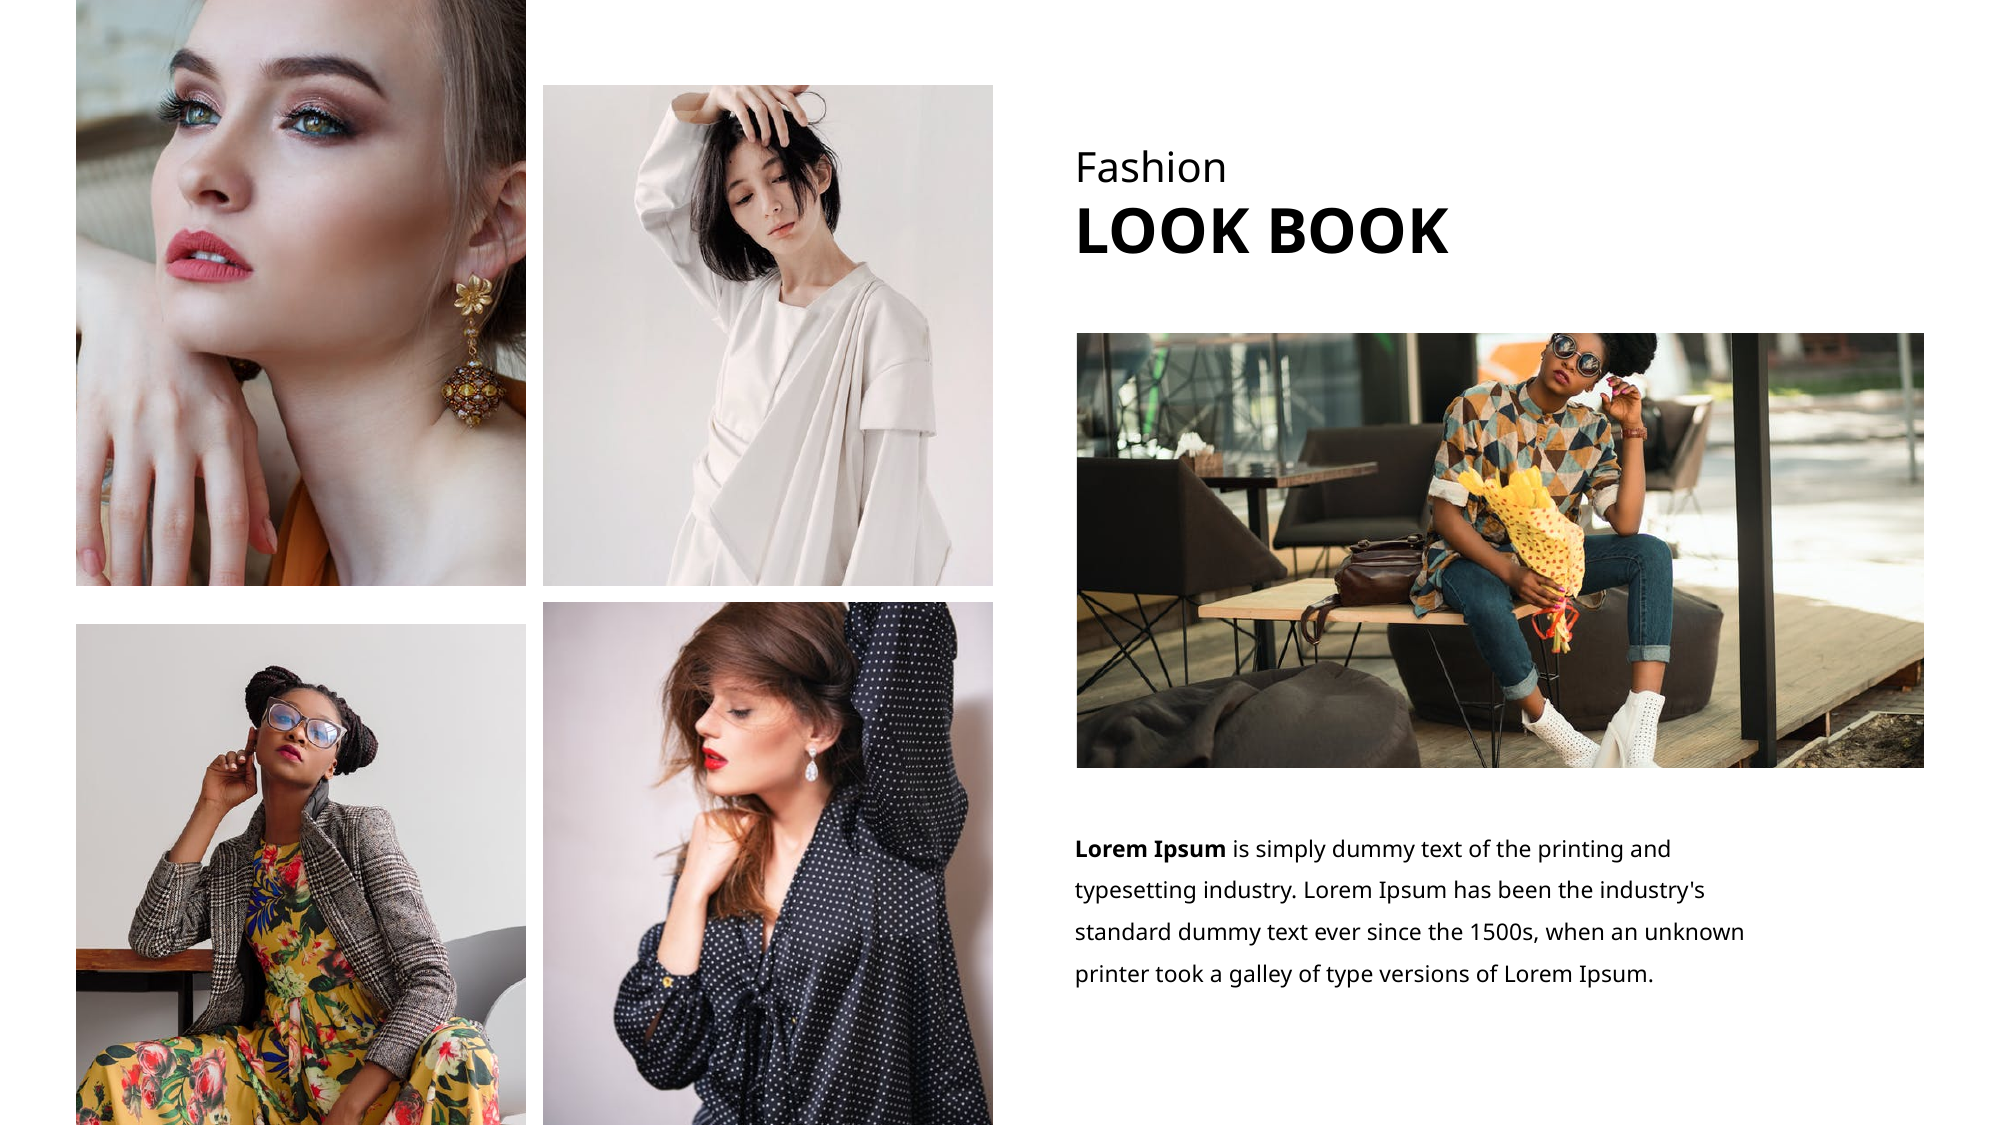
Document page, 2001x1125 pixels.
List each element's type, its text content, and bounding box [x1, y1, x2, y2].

picture [542, 85, 993, 586]
picture [542, 602, 993, 1125]
text_box Lorem Ipsum is simply dummy text of the printing and typesetting industry. Lorem Ipsum has been the industry's standard dummy text ever since the 1500s, when an unknown printer took a galley of type versions of Lorem Ipsum. [1060, 812, 1815, 995]
picture [1076, 333, 1924, 768]
picture [76, 624, 526, 1125]
picture [76, 0, 526, 586]
text_box Fashion LOOK BOOK [1060, 133, 1510, 274]
